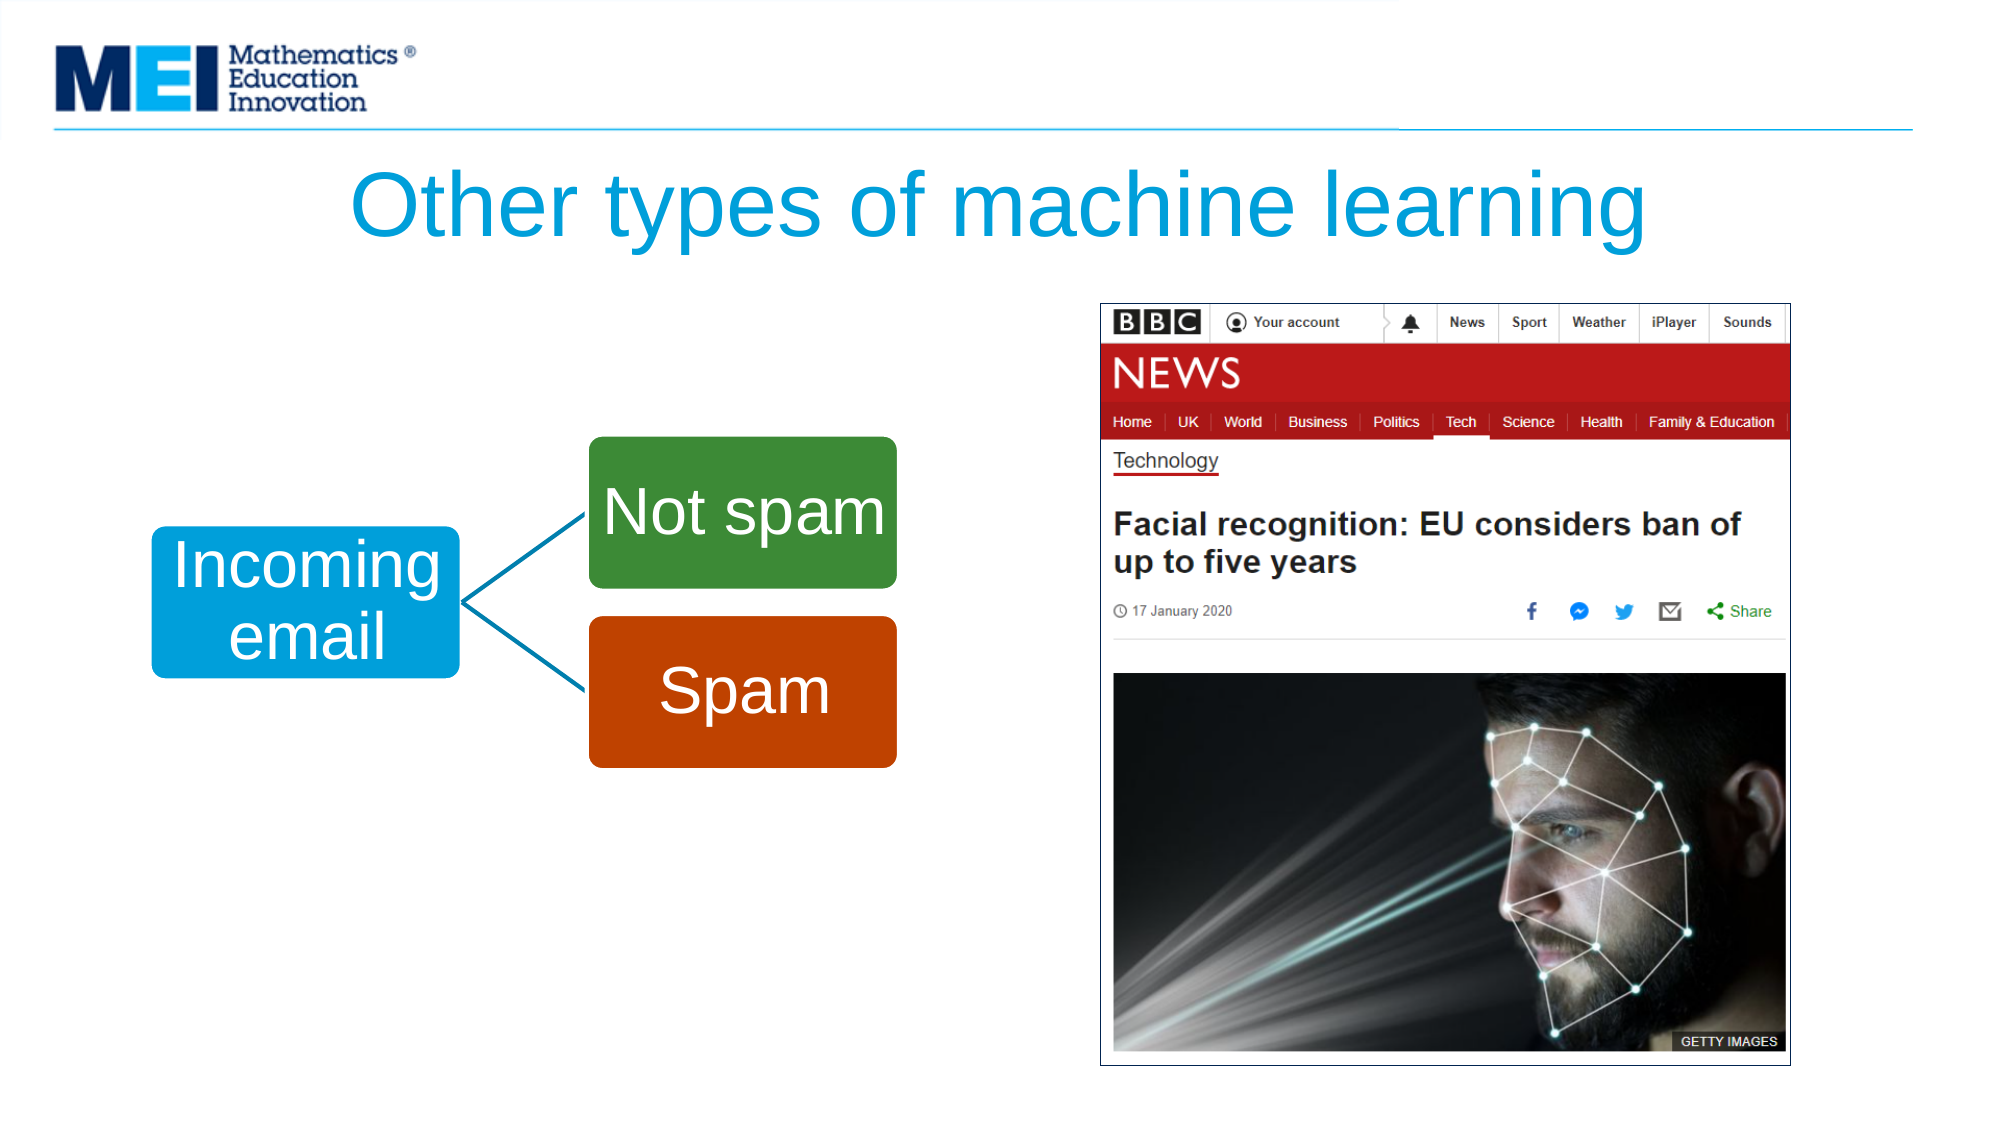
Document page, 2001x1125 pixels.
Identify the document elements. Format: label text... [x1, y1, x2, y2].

picture [1100, 303, 1792, 1067]
title Other types of machine learning [99, 137, 1900, 233]
picture [0, 0, 2000, 140]
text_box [148, 302, 900, 903]
